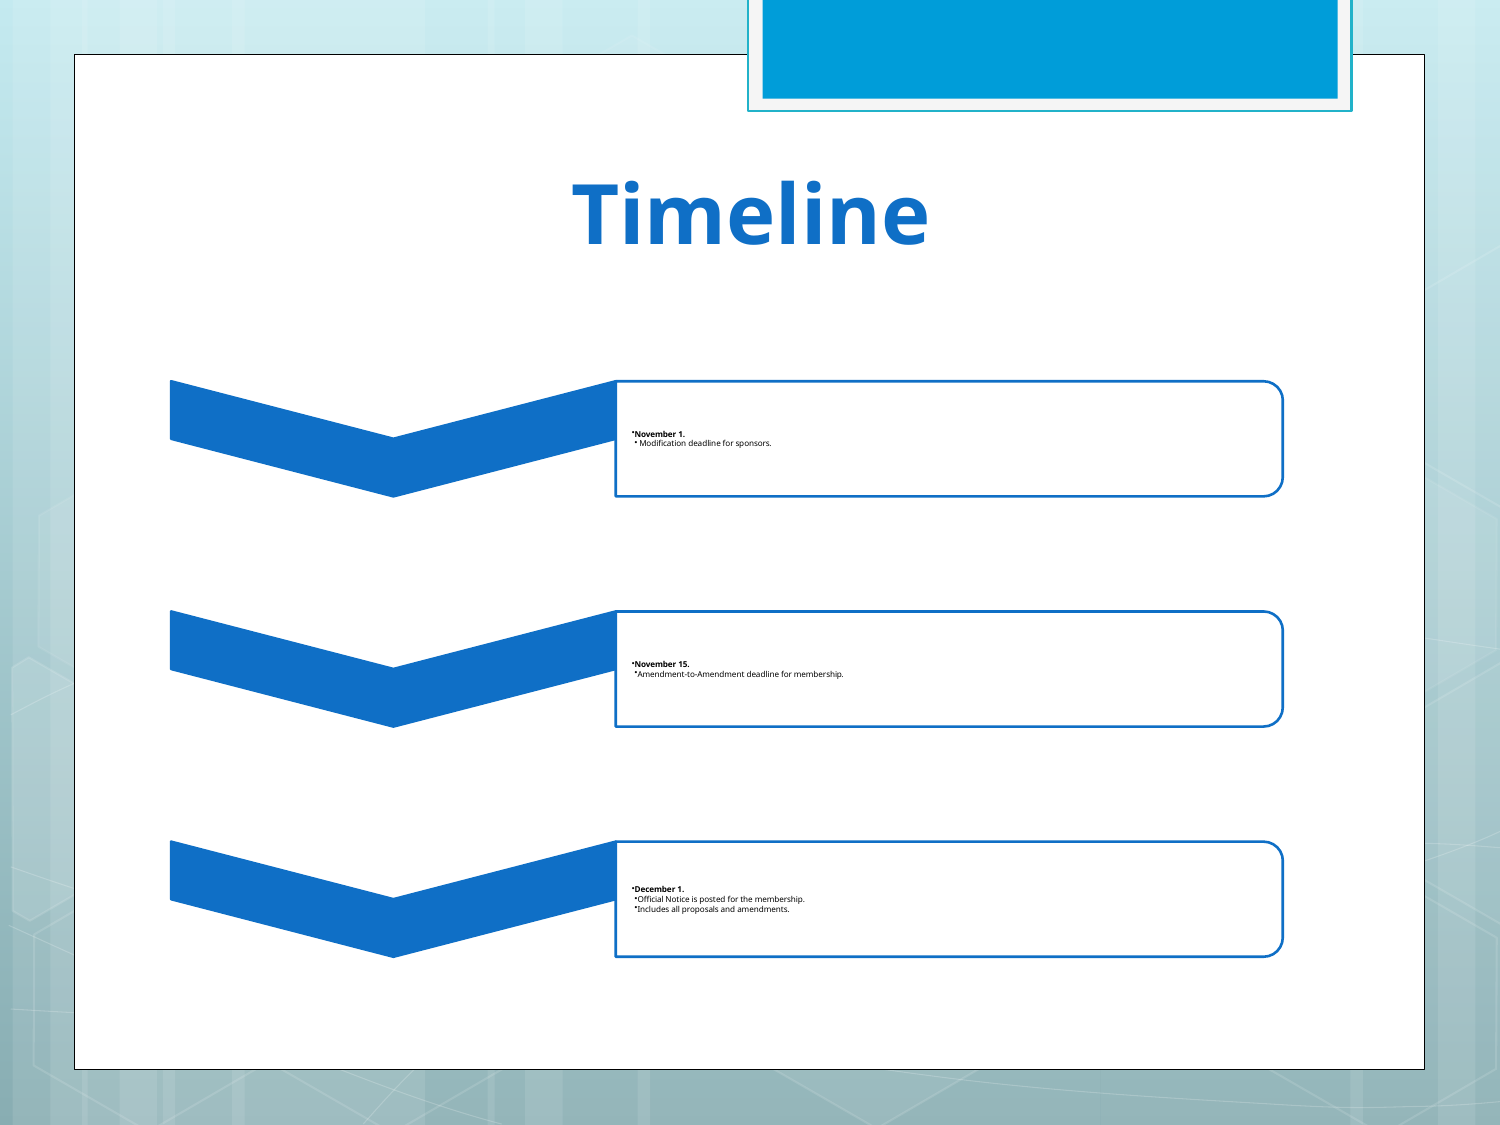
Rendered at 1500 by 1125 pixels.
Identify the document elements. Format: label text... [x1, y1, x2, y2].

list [170, 380, 1284, 957]
title Timeline [174, 149, 1328, 269]
